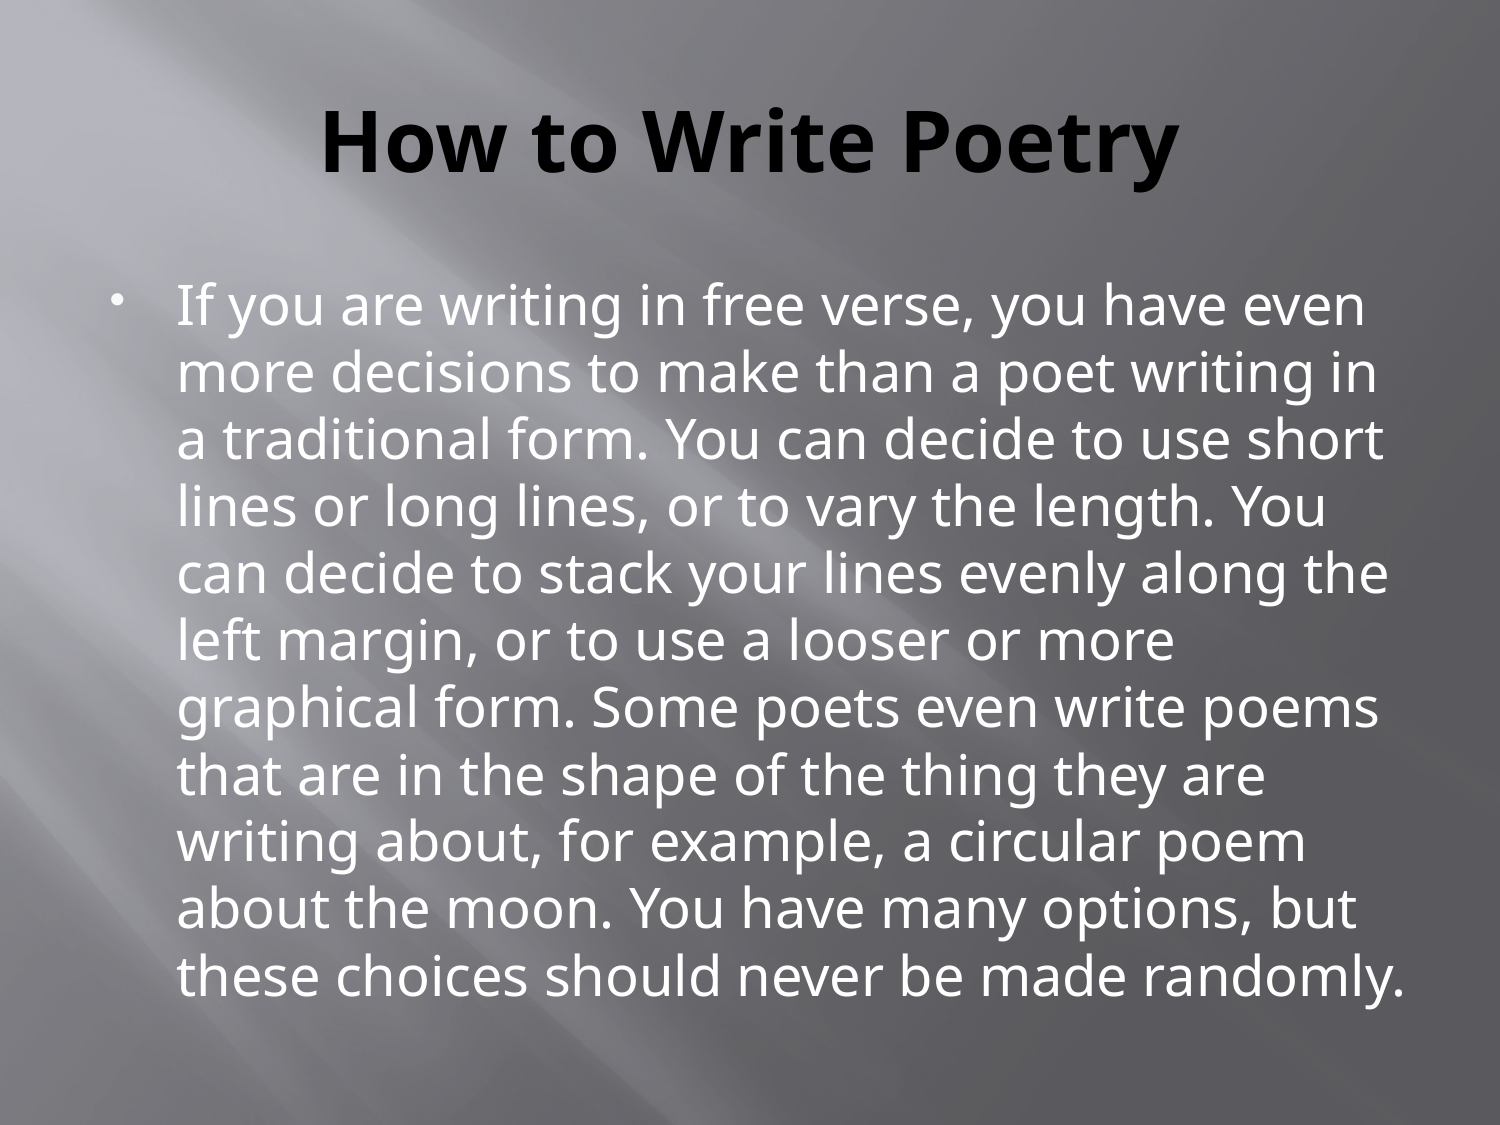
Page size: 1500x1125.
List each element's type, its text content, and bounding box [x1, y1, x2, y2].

list If you are writing in free verse, you have even more decisions to make than a poet writing in a traditional form. You can decide to use short lines or long lines, or to vary the length. You can decide to stack your lines evenly along the left margin, or to use a looser or more graphical form. Some poets even write poems that are in the shape of the thing they are writing about, for example, a circular poem about the moon. You have many options, but these choices should never be made randomly. [75, 262, 1425, 1035]
title How to Write Poetry [75, 45, 1425, 233]
